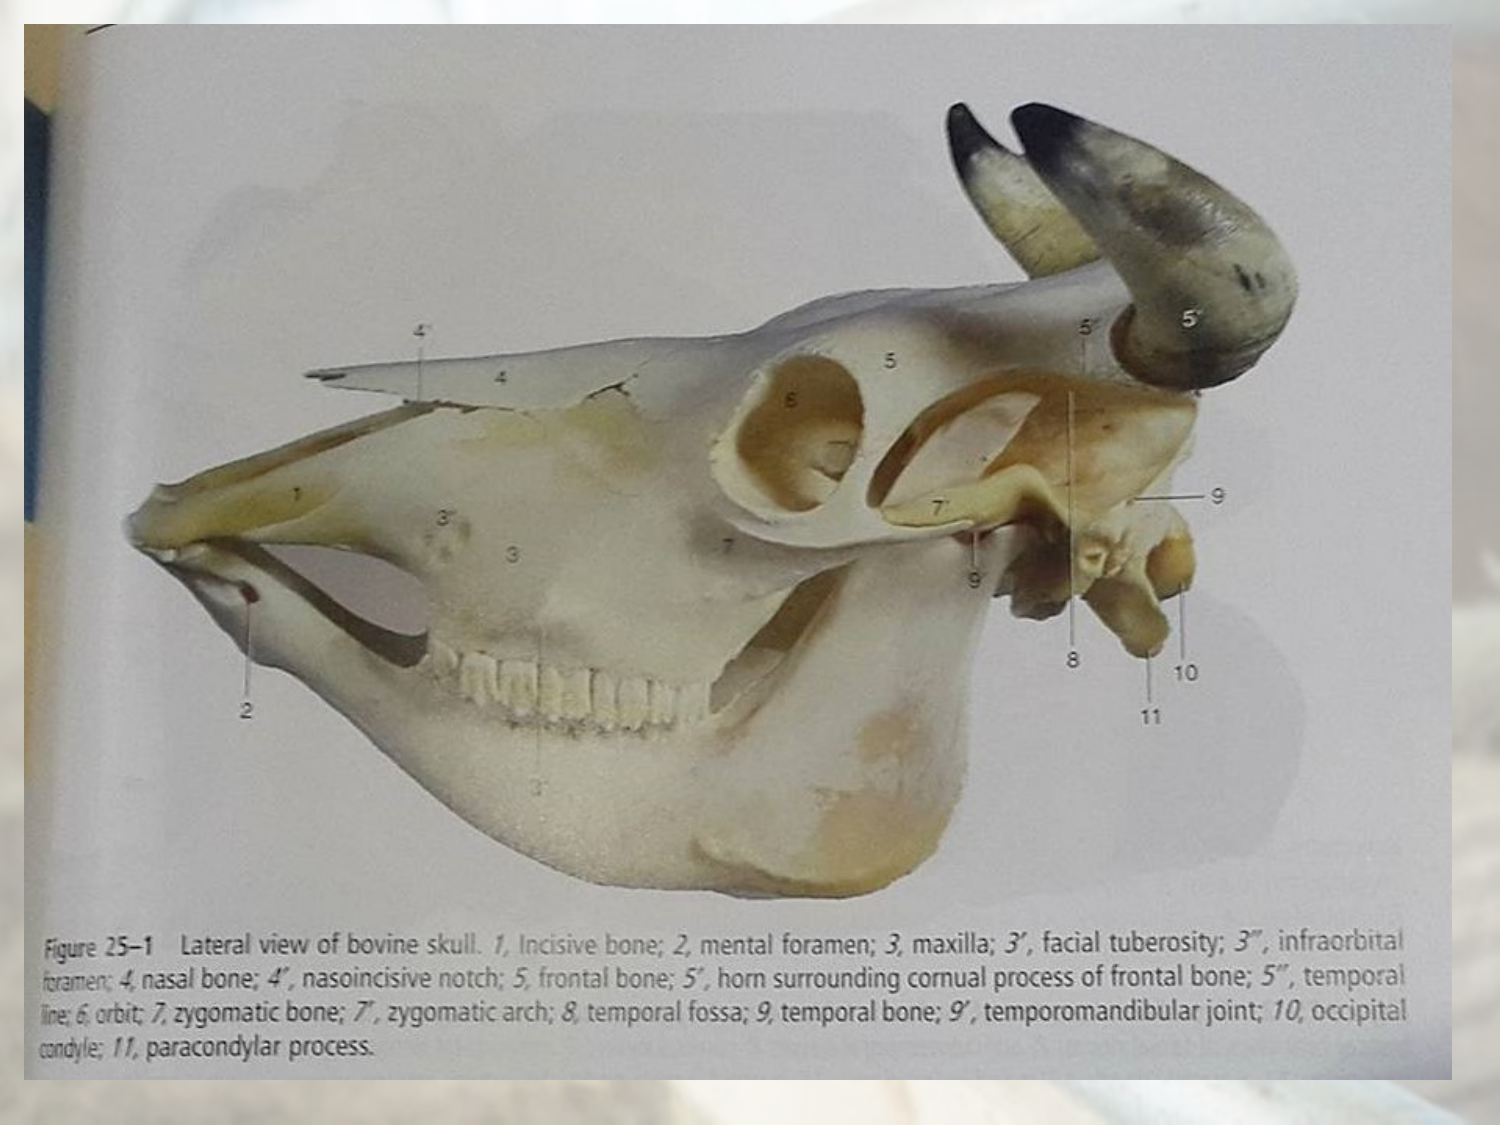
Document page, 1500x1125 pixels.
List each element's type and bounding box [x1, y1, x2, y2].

picture [24, 24, 1452, 1080]
